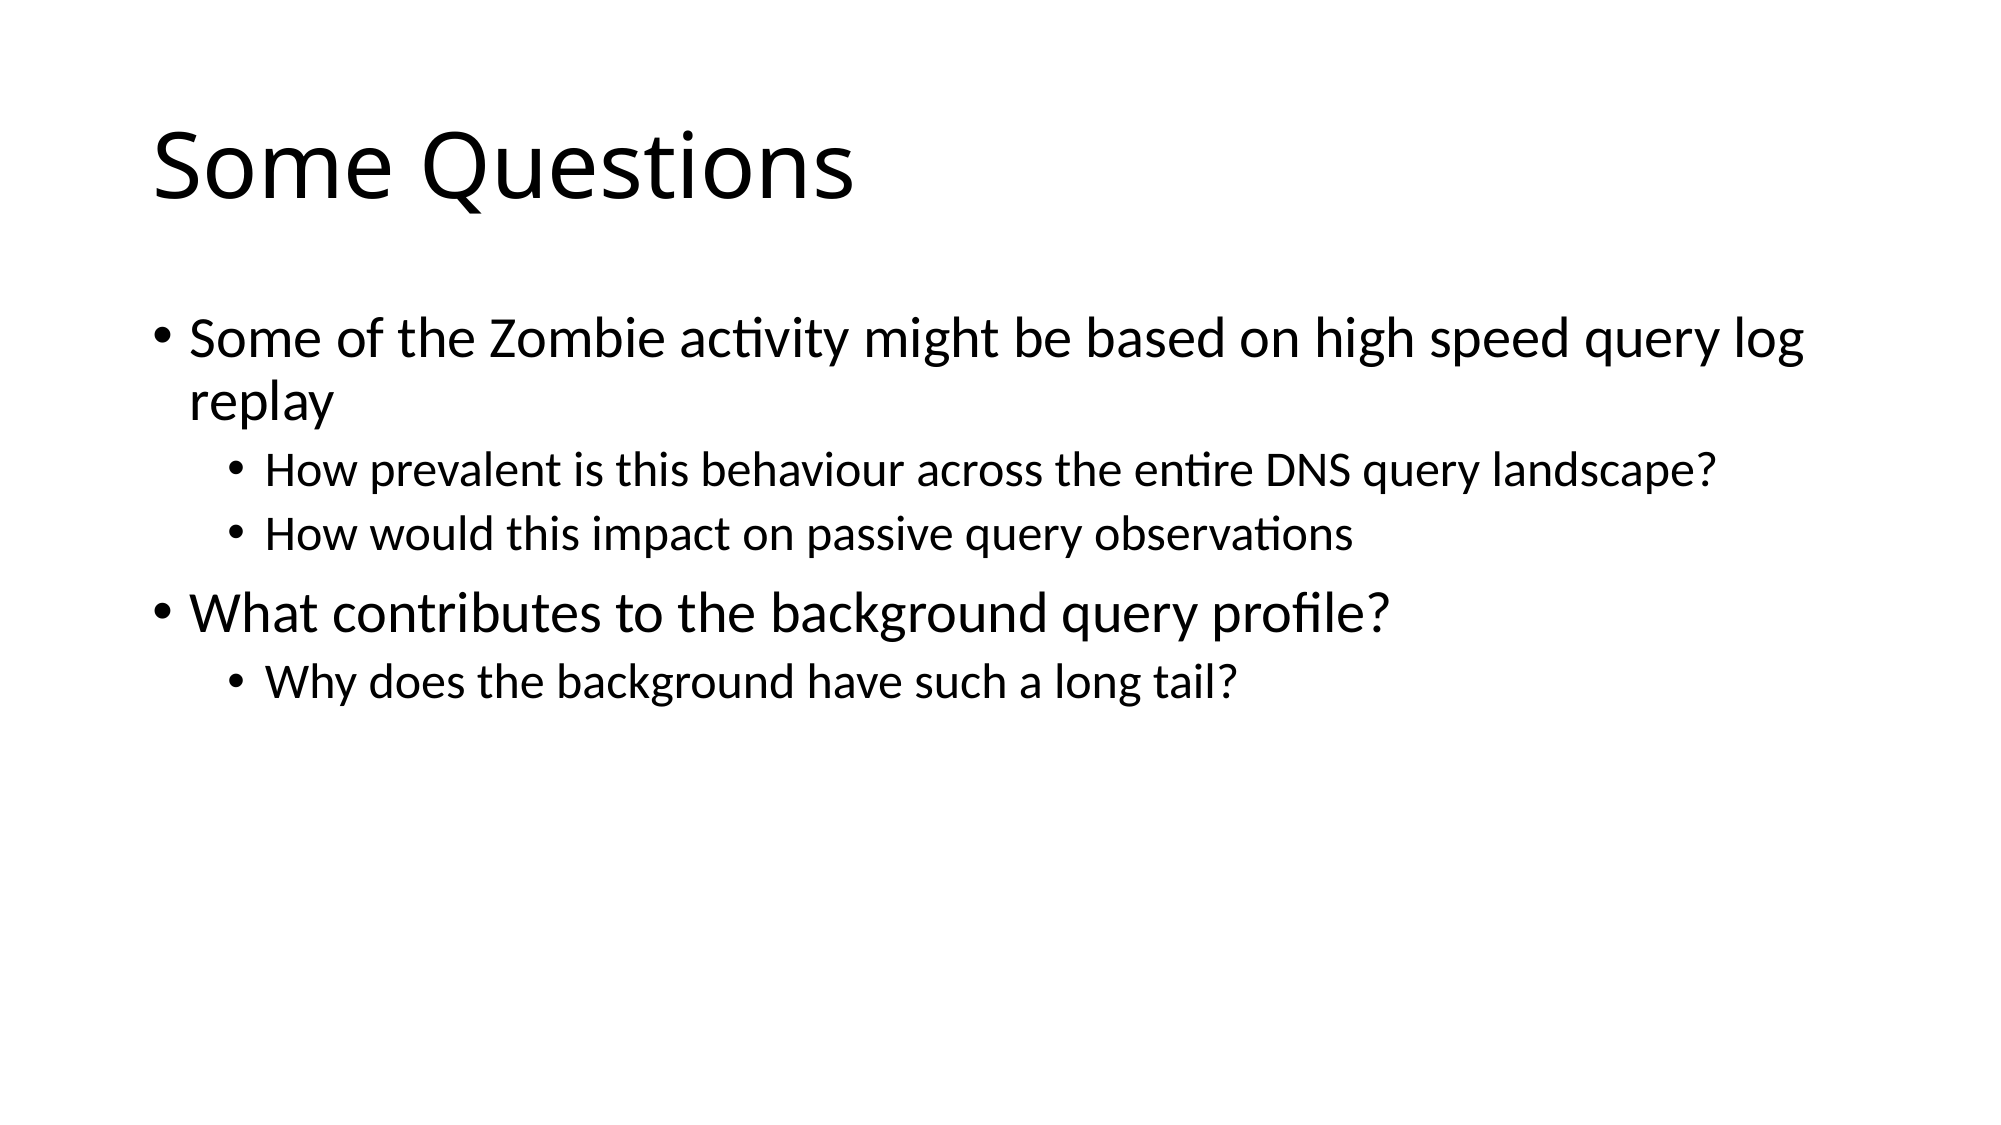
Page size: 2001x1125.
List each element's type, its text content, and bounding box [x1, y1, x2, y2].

list Some of the Zombie activity might be based on high speed query log replay How prevalent is this behaviour across the entire DNS query landscape? How would this impact on passive query observations What contributes to the background query profile? Why does the background have such a long tail? [137, 299, 1863, 1014]
title Some Questions [137, 59, 1863, 278]
